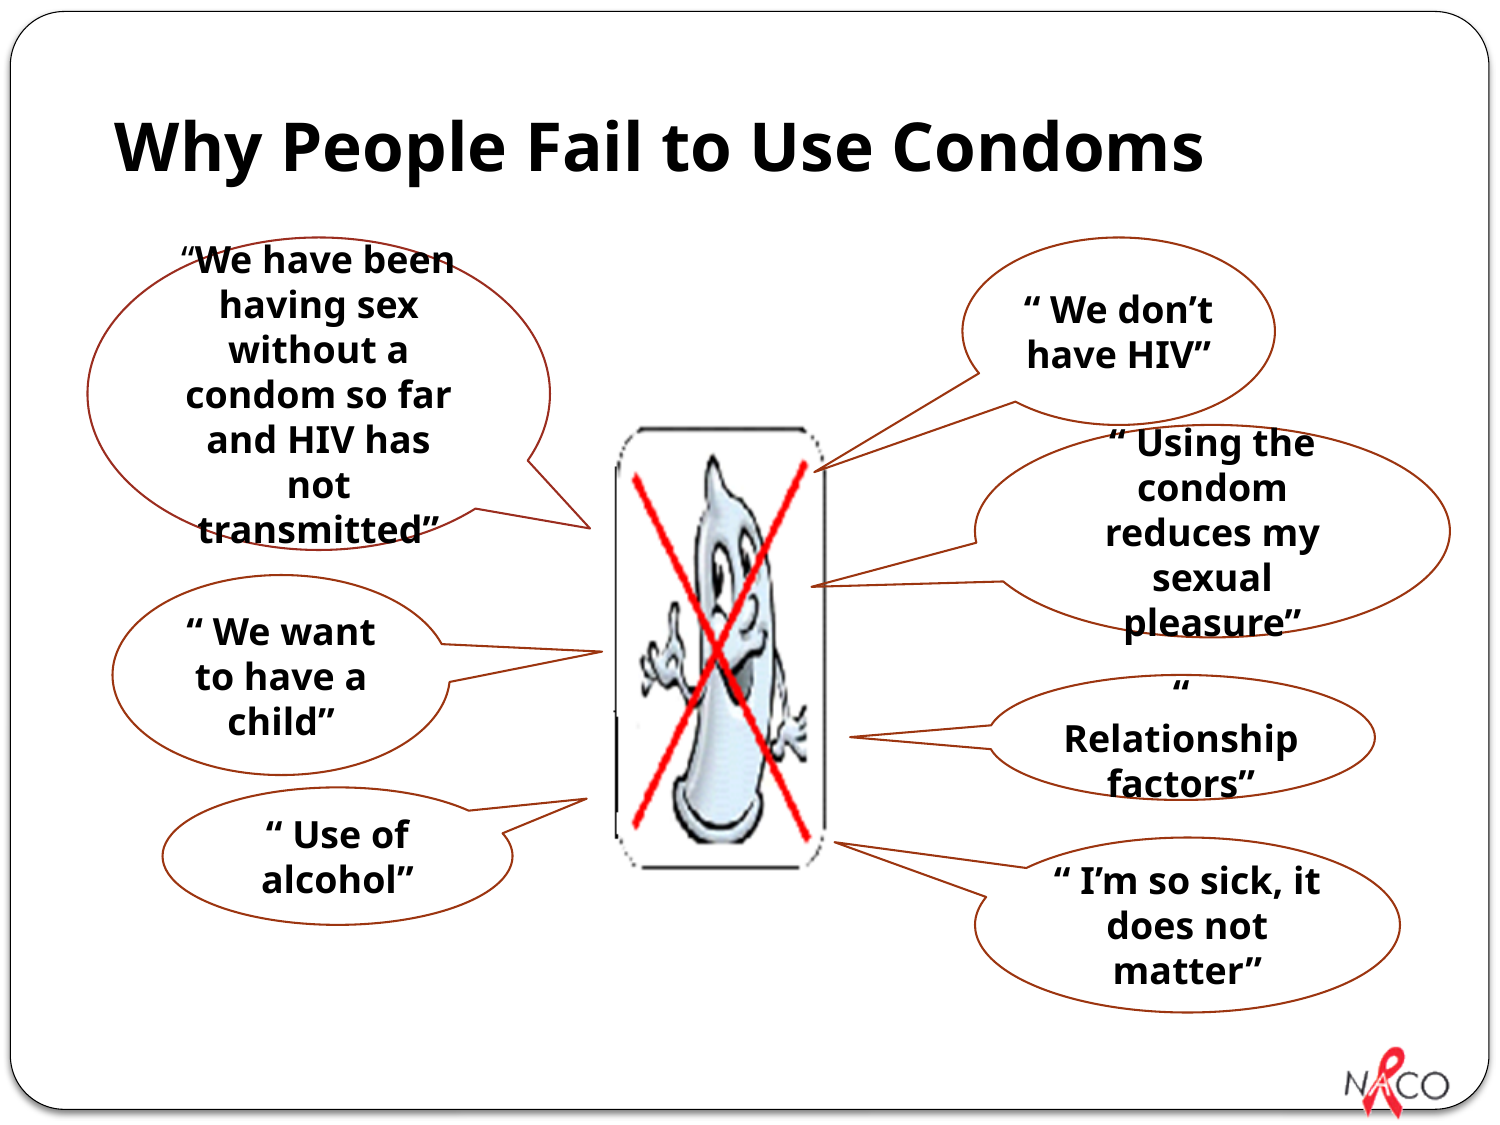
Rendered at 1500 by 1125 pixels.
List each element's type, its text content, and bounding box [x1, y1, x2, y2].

text_box “ Relationship factors” [862, 673, 1376, 801]
text_box “ Using the condom reduces my sexual pleasure” [862, 423, 1451, 639]
picture [587, 412, 857, 898]
text_box “We have been having sex without a condom so far and HIV has not transmitted” [86, 236, 581, 552]
text_box “ I’m so sick, it does not matter” [862, 836, 1402, 1014]
text_box “ We don’t have HIV” [862, 236, 1276, 457]
picture [1337, 1042, 1455, 1125]
title Why People Fail to Use Condoms [99, 44, 1426, 201]
text_box “ We want to have a child” [111, 573, 581, 777]
text_box “ Use of alcohol” [161, 786, 581, 926]
